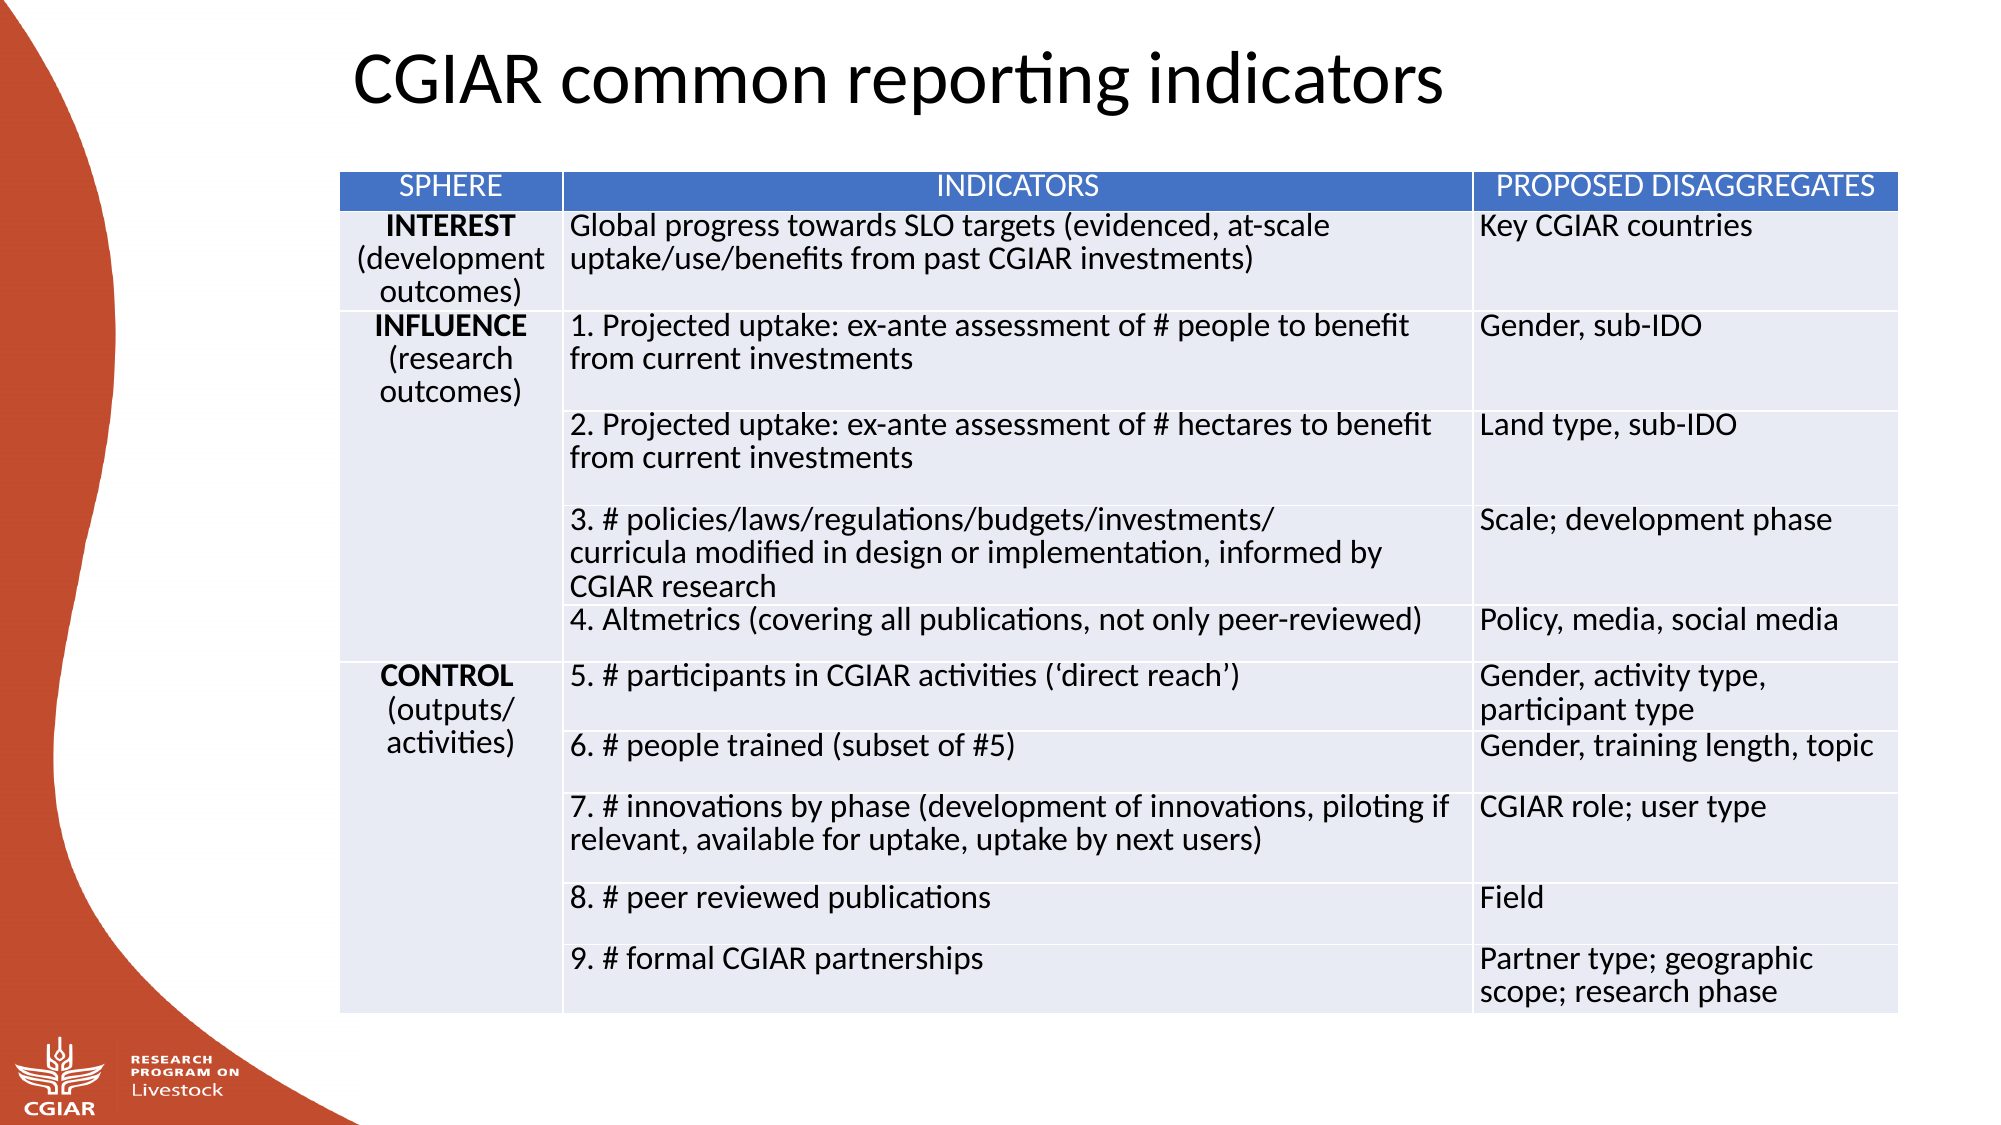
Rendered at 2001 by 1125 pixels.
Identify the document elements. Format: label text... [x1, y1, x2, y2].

table_cell 9. # formal CGIAR partnerships [564, 945, 1472, 1013]
table_cell 5. # participants in CGIAR activities (‘direct reach’) [564, 663, 1472, 730]
table_cell CGIAR role; user type [1474, 794, 1898, 882]
table_cell Gender, training length, topic [1474, 732, 1898, 792]
picture [0, 0, 360, 1125]
table_cell Field [1474, 884, 1898, 944]
list CGIAR common reporting indicators [339, 31, 1821, 219]
table_cell Key CGIAR countries [1474, 212, 1898, 310]
table_cell Scale; development phase [1474, 506, 1898, 604]
table_cell 7. # innovations by phase (development of innovations, piloting if relevant, available for uptake, uptake by next users) [564, 794, 1472, 882]
table_cell 4. Altmetrics (covering all publications, not only peer-reviewed) [564, 606, 1472, 661]
table_cell Gender, sub-IDO [1474, 312, 1898, 410]
table_cell 6. # people trained (subset of #5) [564, 732, 1472, 792]
table_cell Global progress towards SLO targets (evidenced, at-scale uptake/use/benefits from past CGIAR investments) [564, 219, 1472, 310]
table_cell Gender, activity type, participant type [1474, 663, 1898, 730]
table_cell 8. # peer reviewed publications [564, 884, 1472, 944]
table_cell 3. # policies/laws/regulations/budgets/investments/ curricula modified in design or implementation, informed by CGIAR research [564, 506, 1472, 604]
table_cell INFLUENCE (research outcomes) [340, 312, 562, 661]
table_cell 1. Projected uptake: ex-ante assessment of # people to benefit from current investments [564, 312, 1472, 410]
table_cell Land type, sub-IDO [1474, 412, 1898, 505]
table_cell Policy, media, social media [1474, 606, 1898, 661]
table_cell INTEREST (development outcomes) [340, 219, 562, 310]
table_header PROPOSED DISAGGREGATES [1821, 172, 1898, 211]
table_cell Partner type; geographic scope; research phase [1474, 945, 1898, 1013]
table_cell 2. Projected uptake: ex-ante assessment of # hectares to benefit from current investments [564, 412, 1472, 505]
table_cell CONTROL (outputs/ activities) [340, 663, 562, 1013]
